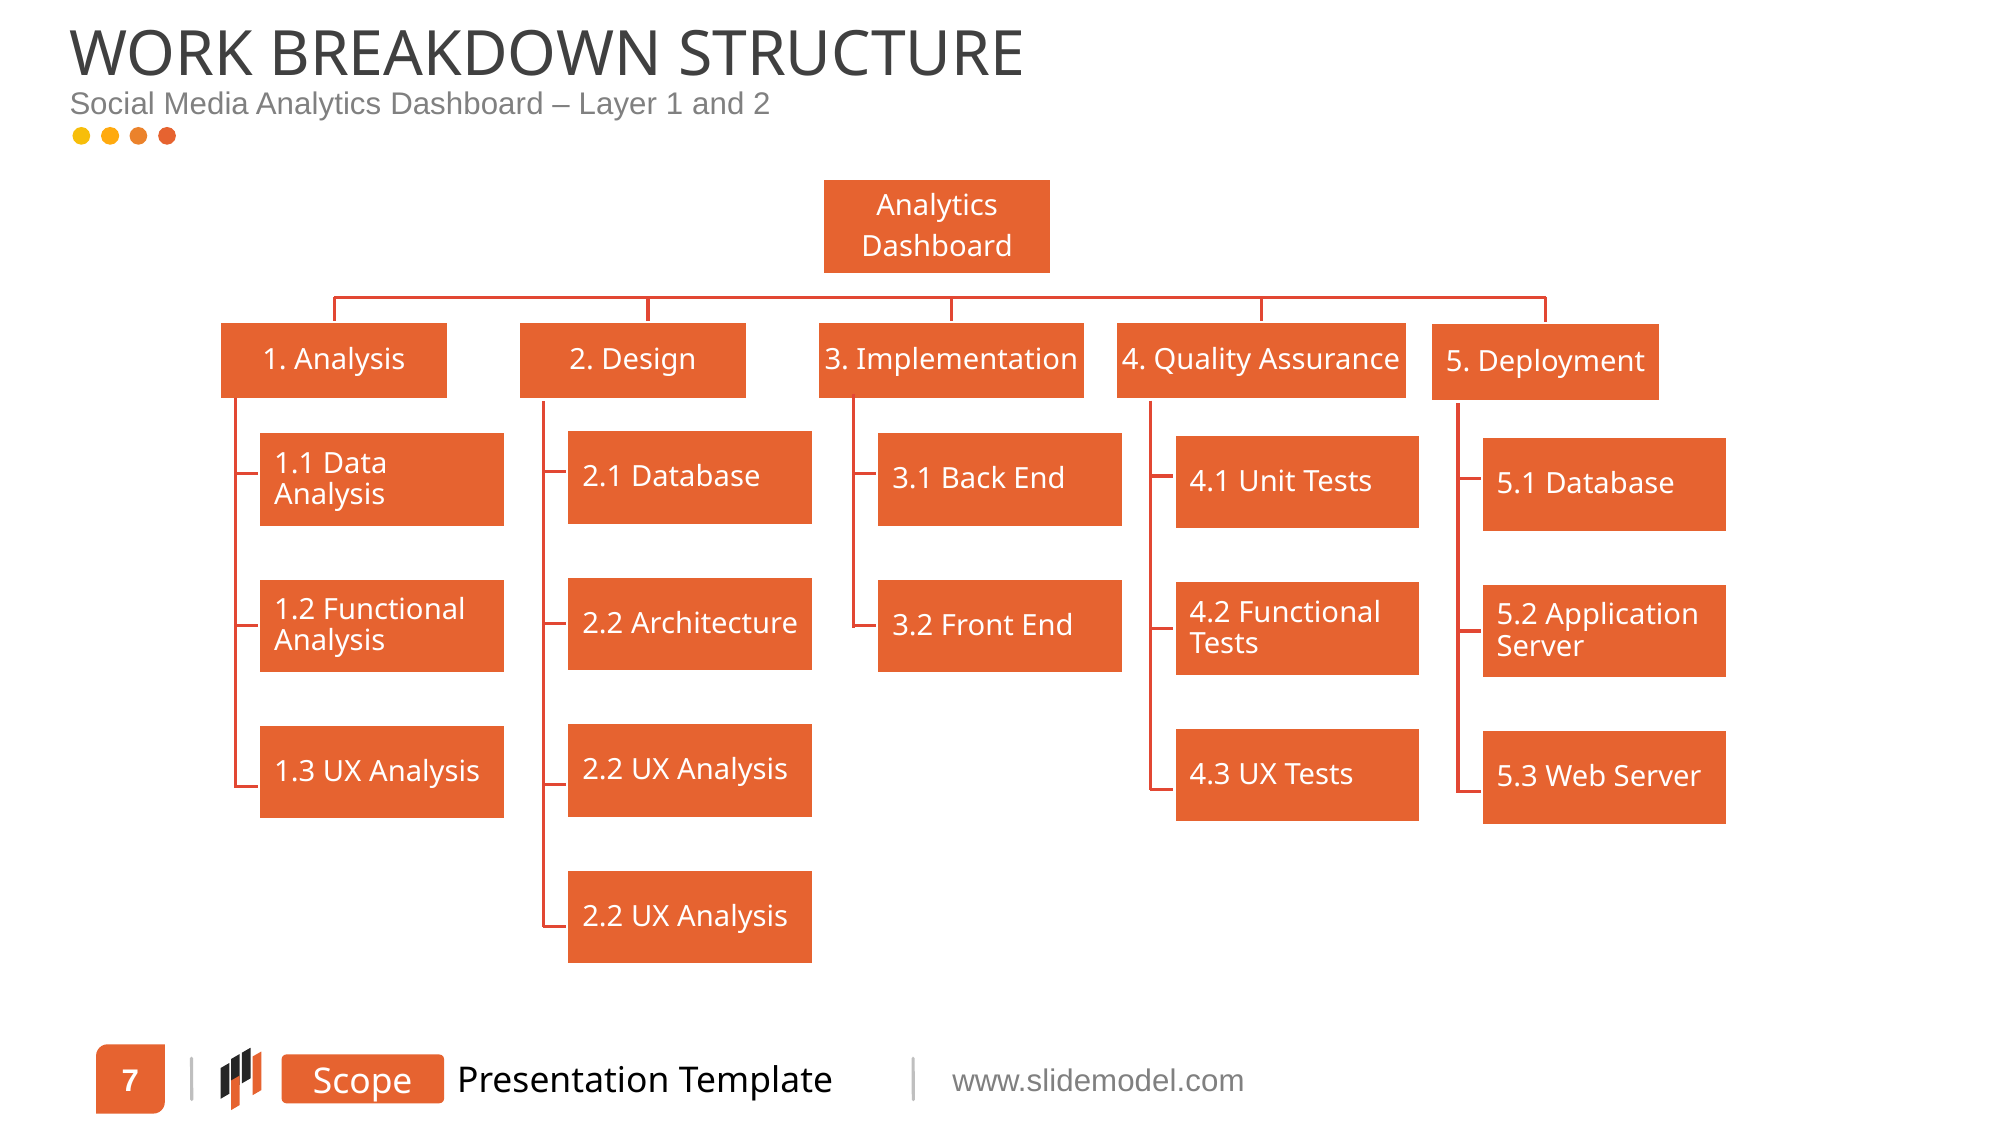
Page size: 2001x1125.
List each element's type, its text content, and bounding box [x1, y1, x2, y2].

text_box 1.3 UX Analysis [258, 724, 506, 820]
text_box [1457, 403, 1499, 793]
text_box 1. Analysis [219, 321, 449, 401]
text_box 2.1 Database [566, 429, 814, 526]
text_box 5.2 Application Server [1499, 583, 1728, 679]
text_box 1.2 Functional Analysis [277, 578, 506, 674]
text_box 5.3 Web Server [1481, 729, 1728, 826]
text_box 4.2 Functional Tests [1192, 580, 1421, 677]
text_box 2.2 Architecture [566, 576, 814, 672]
text_box 3. Implementation [817, 321, 1086, 401]
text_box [1150, 400, 1192, 791]
text_box Social Media Analytics Dashboard – Layer 1 and 2 [54, 75, 1953, 120]
text_box 2.2 UX Analysis [566, 869, 814, 965]
text_box 5. Deployment [1430, 322, 1661, 402]
text_box 2. Design [518, 321, 748, 401]
text_box 4.1 Unit Tests [1192, 434, 1421, 530]
text_box 3.1 Back End [876, 431, 1124, 528]
text_box WORK BREAKDOWN STRUCTURE [54, 14, 1794, 75]
text_box 4.3 UX Tests [1173, 727, 1421, 823]
slide_number 7 [70, 1053, 191, 1114]
text_box 4. Quality Assurance [1115, 321, 1408, 401]
text_box 5.1 Database [1499, 436, 1728, 533]
text_box Analytics Dashboard [822, 178, 1052, 275]
text_box 1.1 Data Analysis [277, 431, 506, 528]
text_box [235, 397, 277, 788]
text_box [72, 126, 176, 145]
text_box 2.2 UX Analysis [566, 722, 814, 819]
text_box 3.2 Front End [876, 578, 1124, 674]
